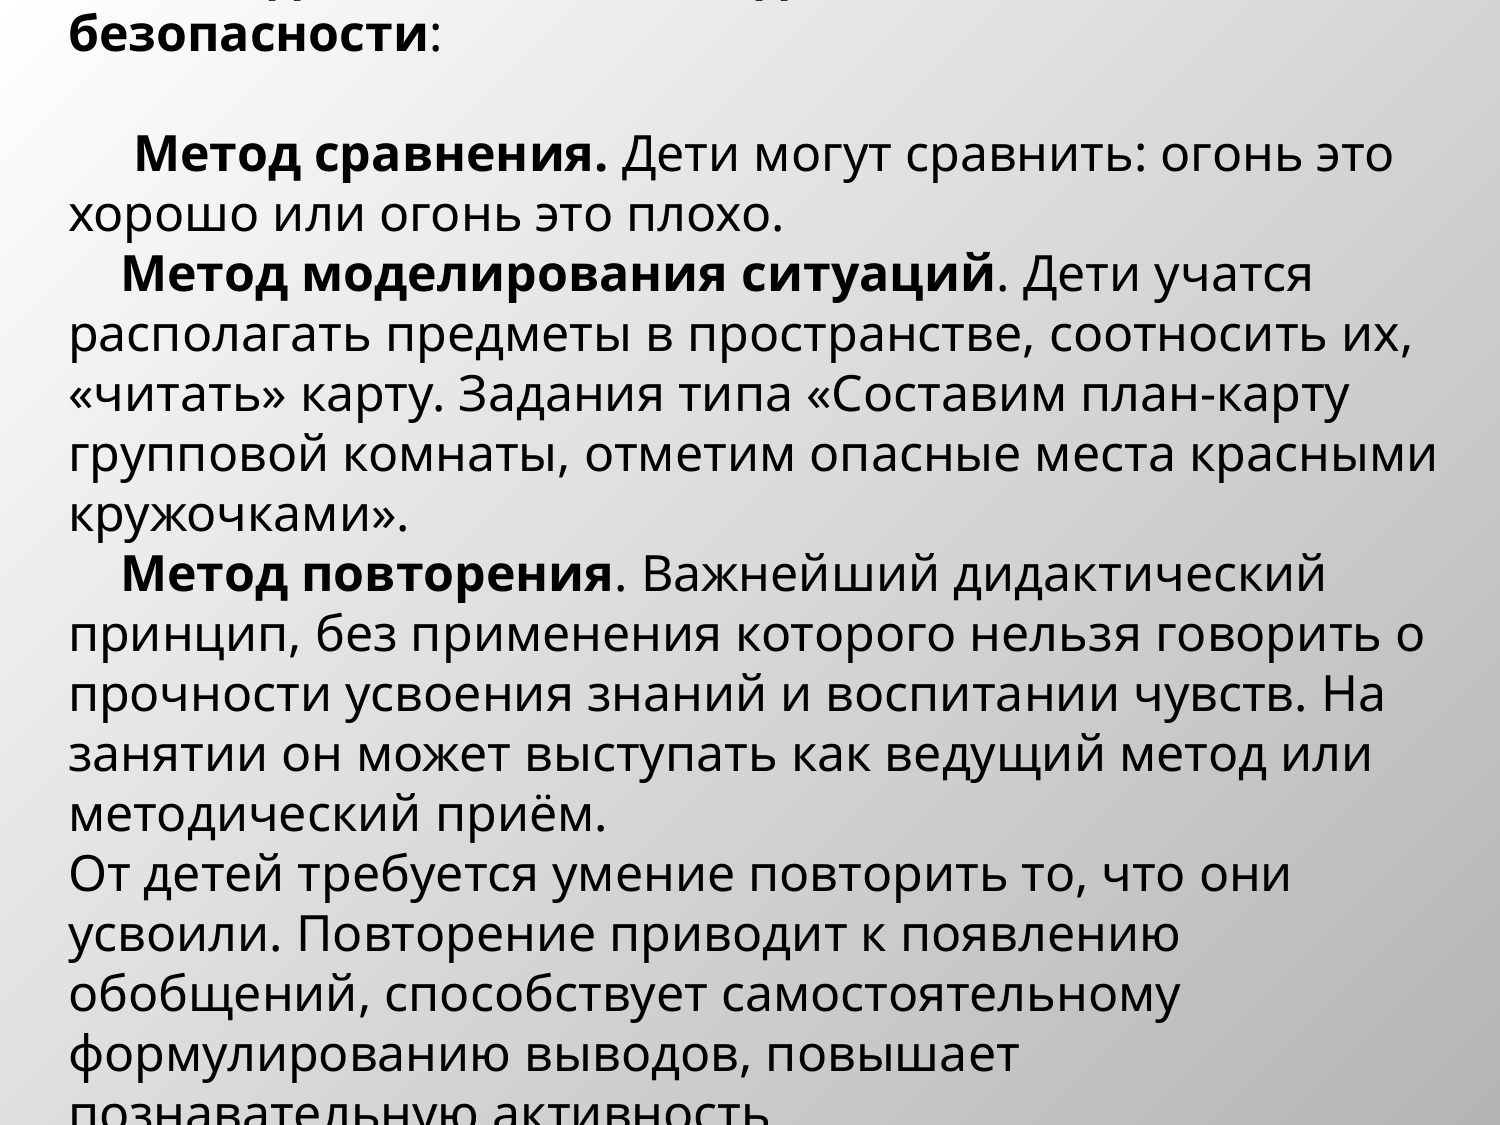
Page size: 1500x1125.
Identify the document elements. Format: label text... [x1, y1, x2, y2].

text_box Методы ознакомления детей с основами безопасности: Метод сравнения. Дети могут сравнить: огонь это хорошо или огонь это плохо. Метод моделирования ситуаций. Дети учатся располагать предметы в пространстве, соотносить их, «читать» карту. Задания типа «Составим план-карту групповой комнаты, отметим опасные места красными кружочками». Метод повторения. Важнейший дидактический принцип, без применения которого нельзя говорить о прочности усвоения знаний и воспитании чувств. На занятии он может выступать как ведущий метод или методический приём. От детей требуется умение повторить то, что они усвоили. Повторение приводит к появлению обобщений, способствует самостоятельному формулированию выводов, повышает познавательную активность. [53, 0, 1459, 1125]
